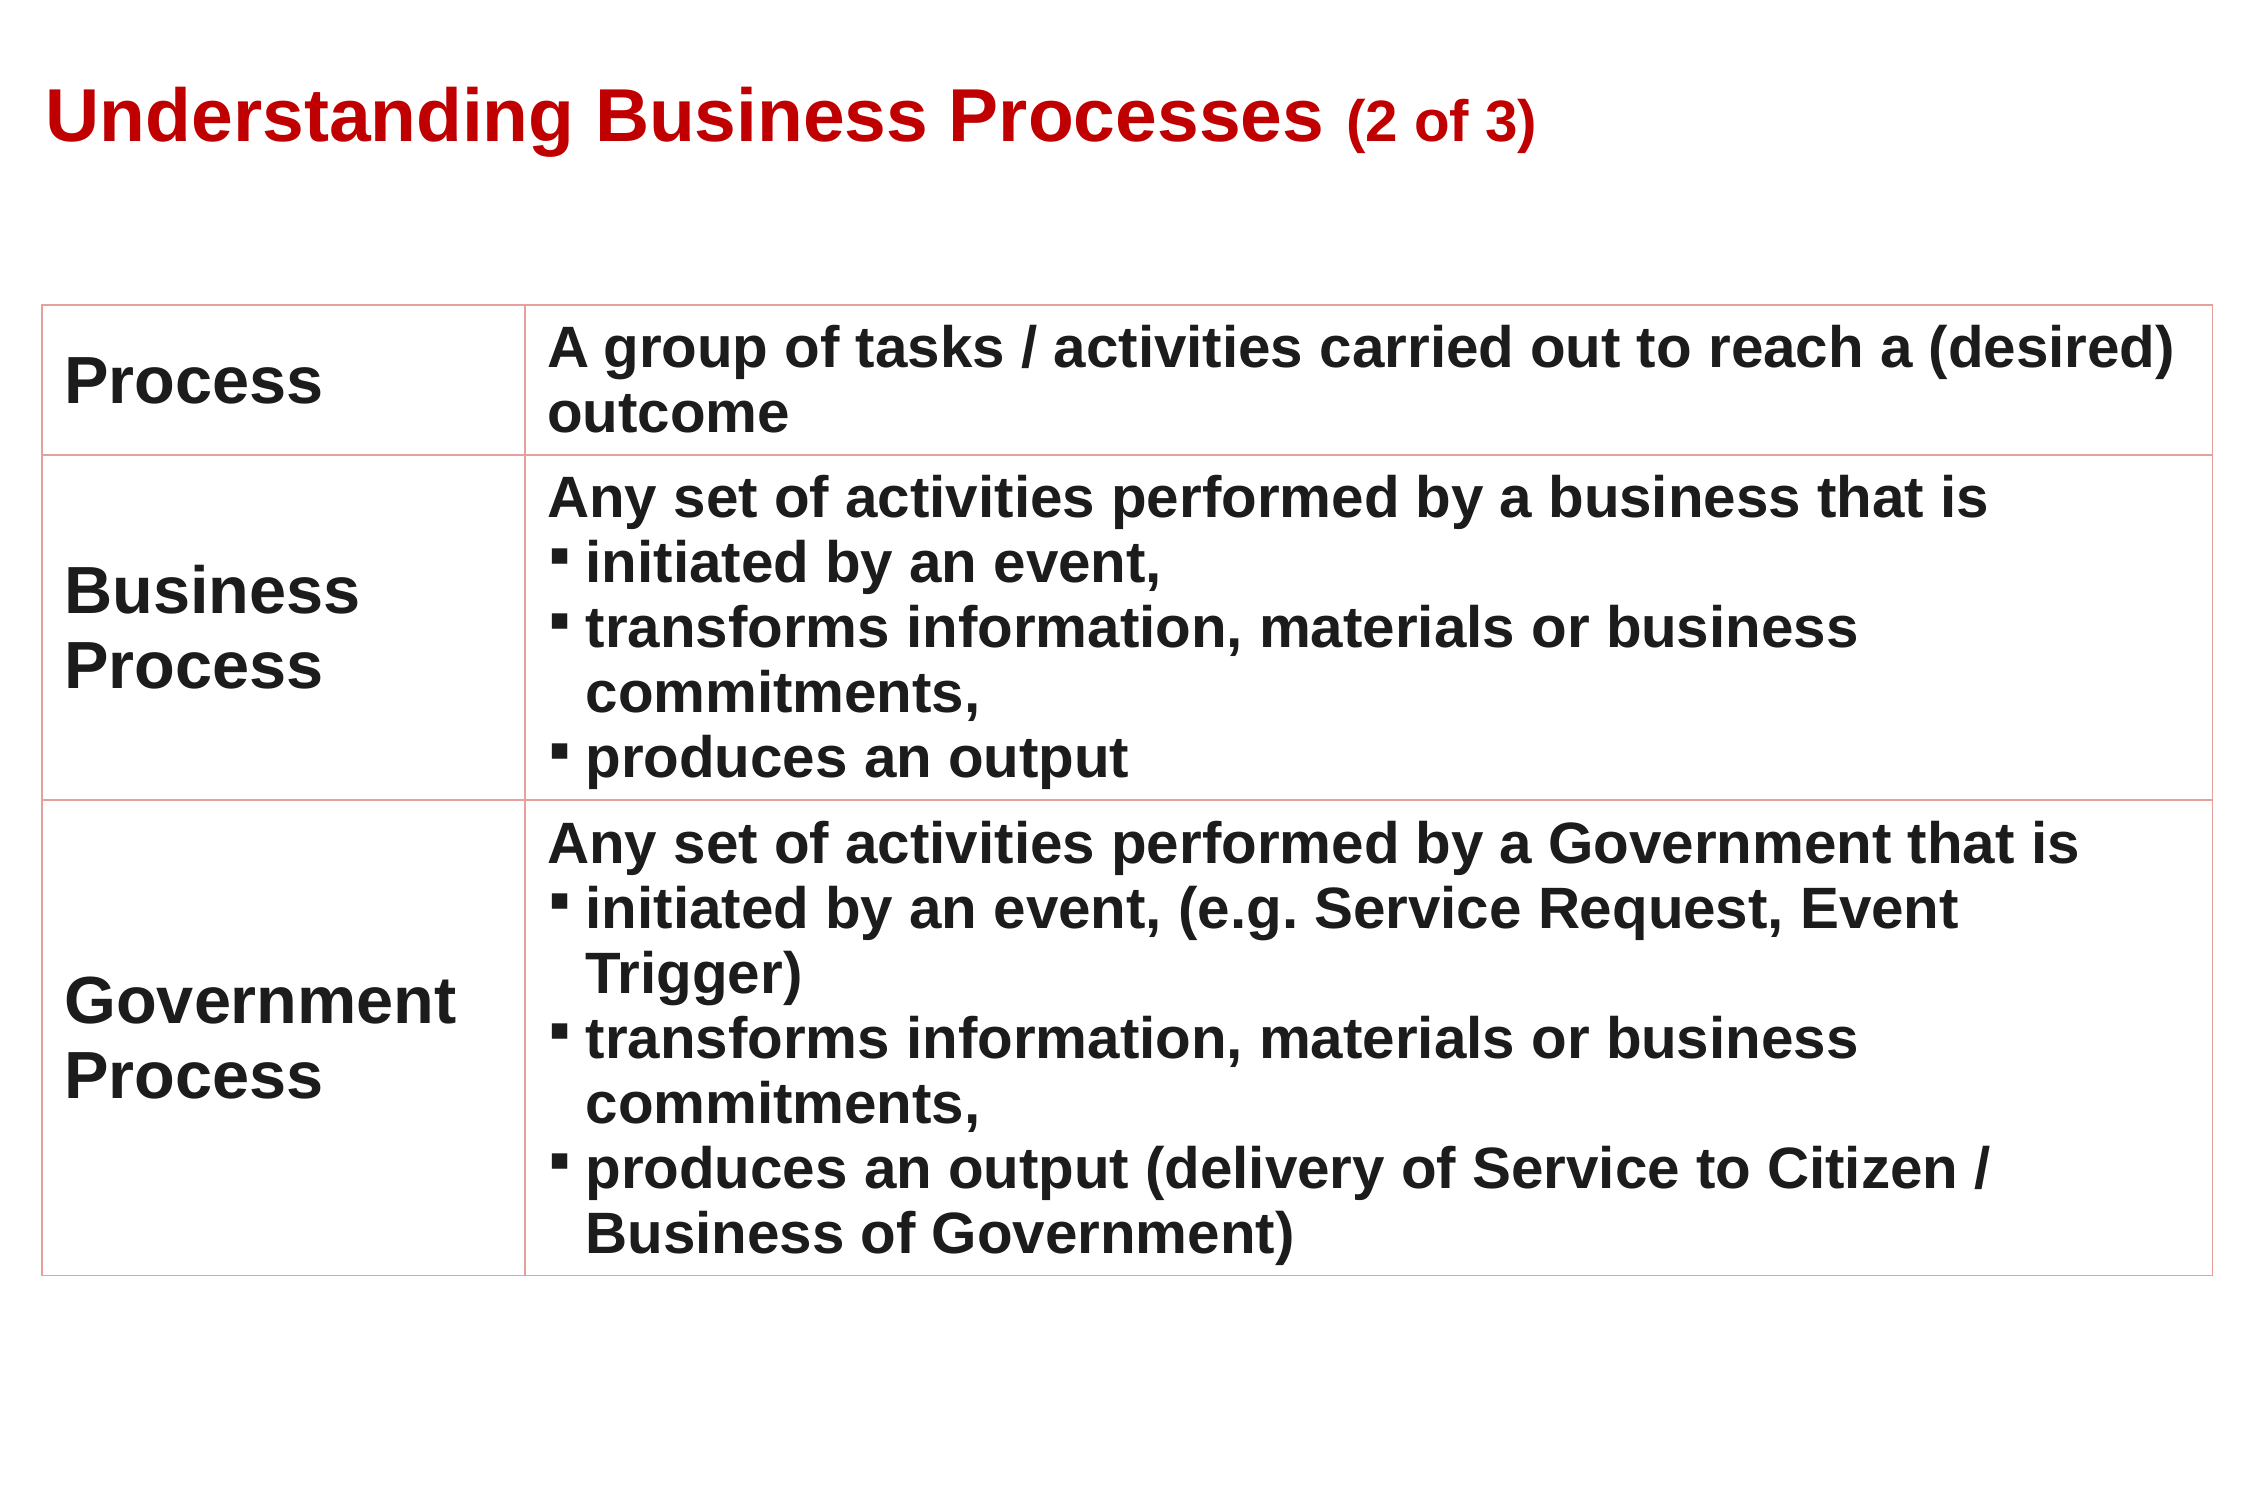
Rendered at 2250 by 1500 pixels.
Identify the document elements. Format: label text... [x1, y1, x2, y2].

table_cell Any set of activities performed by a business that is initiated by an event, transforms information, materials or business commitments, produces an output [526, 456, 2212, 799]
table_cell Any set of activities performed by a Government that is initiated by an event, (e.g. Service Request, Event Trigger) transforms information, materials or business commitments, produces an output (delivery of Service to Citizen / Business of Government) [526, 801, 2212, 1275]
title Understanding Business Processes (2 of 3) [45, 66, 2213, 183]
table_header Process [43, 306, 524, 454]
table_header A group of tasks / activities carried out to reach a (desired) outcome [526, 306, 2212, 454]
table_cell Government Process [43, 801, 524, 1275]
table_cell Business Process [43, 456, 524, 799]
